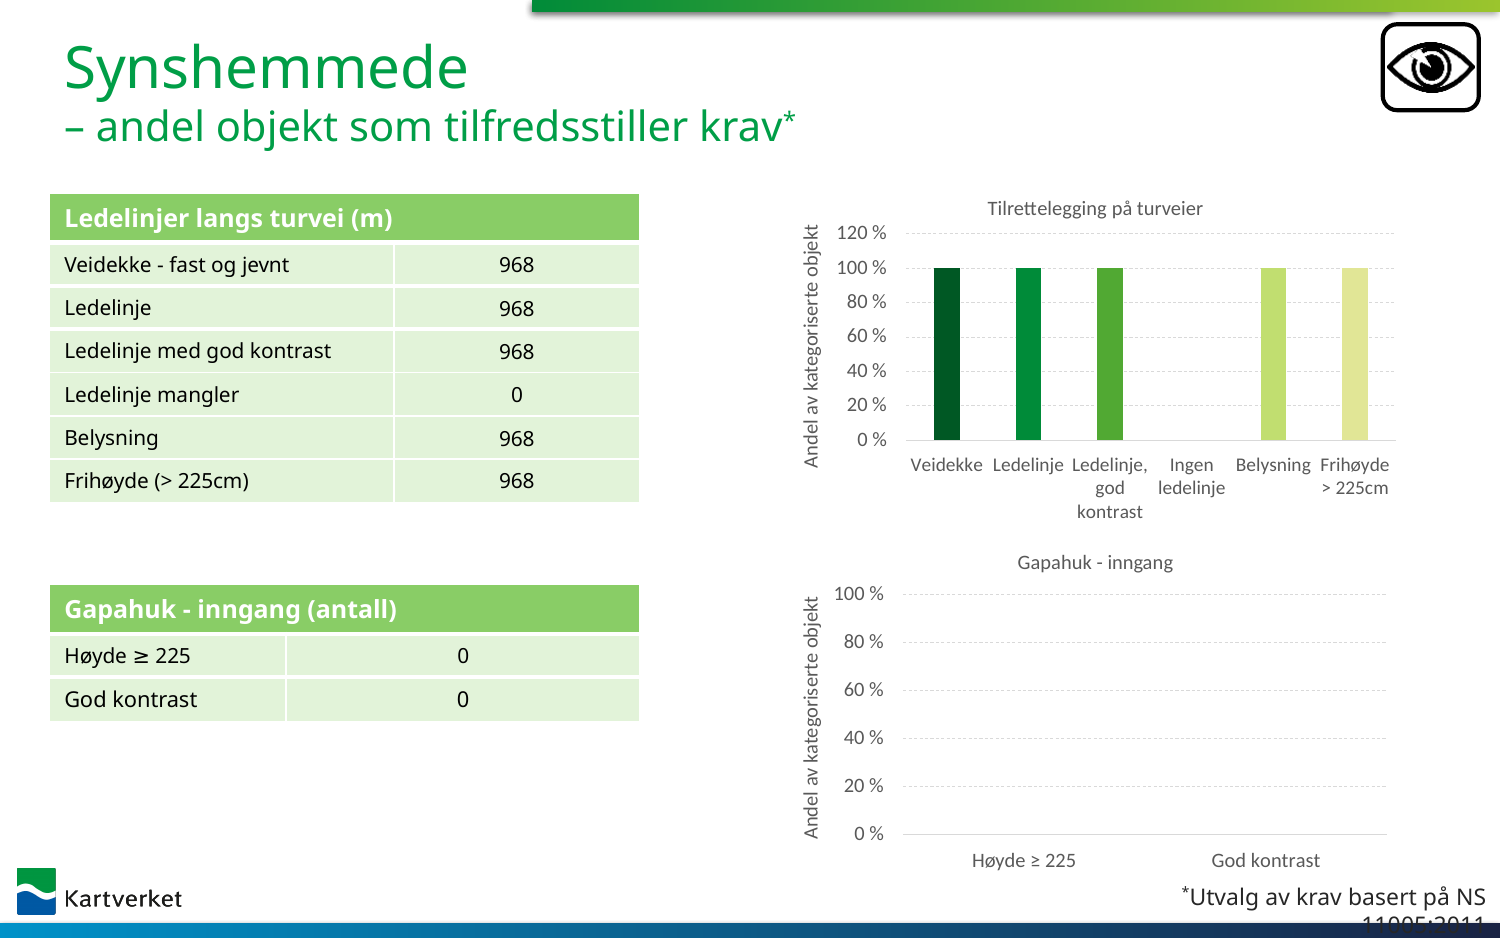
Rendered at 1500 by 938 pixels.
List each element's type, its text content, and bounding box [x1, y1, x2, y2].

table_cell 968 [395, 331, 639, 372]
table_cell 0 [287, 679, 639, 721]
table_cell 968 [395, 245, 639, 284]
picture [791, 187, 1400, 526]
text_box *Utvalg av krav basert på NS 11005:2011 [1068, 873, 1500, 938]
table_cell Belysning [50, 417, 393, 458]
text_box Synshemmede – andel objekt som tilfredsstiller krav* [49, 24, 1431, 158]
table_cell Ledelinje mangler [50, 373, 393, 415]
table_cell 968 [395, 417, 639, 458]
table_cell 0 [287, 636, 639, 675]
table_cell Frihøyde (> 225cm) [50, 460, 393, 502]
table_cell Veidekke - fast og jevnt [50, 245, 393, 284]
table_cell Ledelinje [50, 288, 393, 327]
table_cell Ledelinje med god kontrast [50, 331, 393, 372]
table_header Gapahuk - inngang (antall) [50, 585, 639, 632]
table_cell 968 [395, 460, 639, 502]
table_cell 0 [395, 373, 639, 415]
table_cell 968 [395, 288, 639, 327]
table_cell God kontrast [50, 679, 285, 721]
picture [791, 541, 1400, 880]
table_cell Høyde ≥ 225 [50, 636, 285, 675]
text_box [1382, 24, 1480, 111]
table_header Ledelinjer langs turvei (m) [50, 194, 639, 240]
